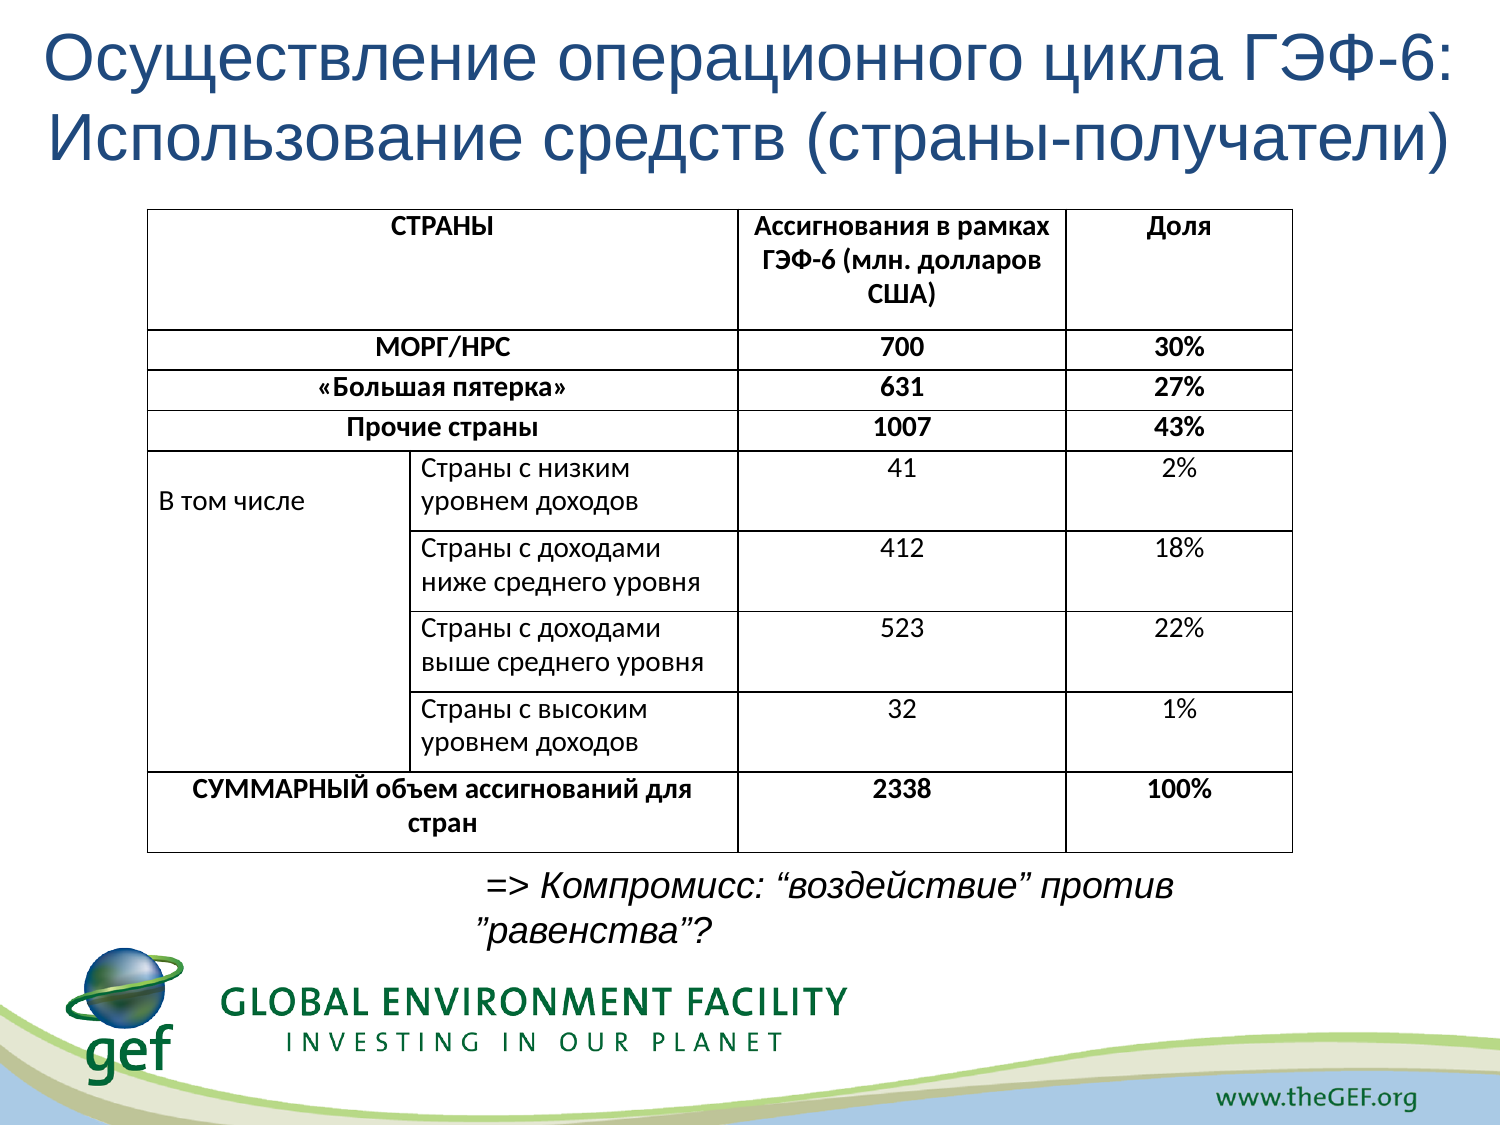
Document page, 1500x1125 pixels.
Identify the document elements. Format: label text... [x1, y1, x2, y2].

table_cell 412 [739, 532, 1065, 611]
table_cell 30% [1067, 331, 1292, 369]
table_cell 700 [739, 331, 1065, 369]
table_cell МОРГ/НРС [148, 331, 737, 369]
table_cell 43% [1067, 411, 1292, 450]
table_cell 18% [1067, 532, 1292, 611]
table_header СТРАНЫ [148, 210, 737, 329]
title Осуществление операционного цикла ГЭФ-6: Использование средств (страны-получатели) [0, 24, 1500, 163]
table_cell 2% [1067, 452, 1292, 530]
table_cell Прочие страны [148, 411, 737, 450]
table_cell 631 [739, 371, 1065, 410]
table_cell 523 [739, 612, 1065, 691]
table_cell Страны с высоким уровнем доходов [411, 693, 737, 771]
table_cell Страны с доходами ниже среднего уровня [411, 532, 737, 611]
table_cell 27% [1067, 371, 1292, 410]
table_cell СУММАРНЫЙ объем ассигнований для стран [148, 773, 737, 852]
table_cell «Большая пятерка» [148, 371, 737, 410]
picture [0, 920, 1500, 1125]
text_box => Компромисс: “воздействие” против ”равенства”? [460, 853, 1336, 959]
table_header Доля [1067, 210, 1292, 329]
table_cell Страны с доходами выше среднего уровня [411, 612, 737, 691]
table_cell 2338 [739, 773, 1065, 852]
table_cell 1007 [739, 411, 1065, 450]
table_cell 41 [739, 452, 1065, 530]
table_header Ассигнования в рамках ГЭФ-6 (млн. долларов США) [739, 210, 1065, 329]
table_cell 1% [1067, 693, 1292, 771]
table_cell В том числе [148, 452, 409, 771]
table_cell 22% [1067, 612, 1292, 691]
table_cell 100% [1067, 773, 1292, 852]
table_cell Страны с низким уровнем доходов [411, 452, 737, 530]
table_cell 32 [739, 693, 1065, 771]
